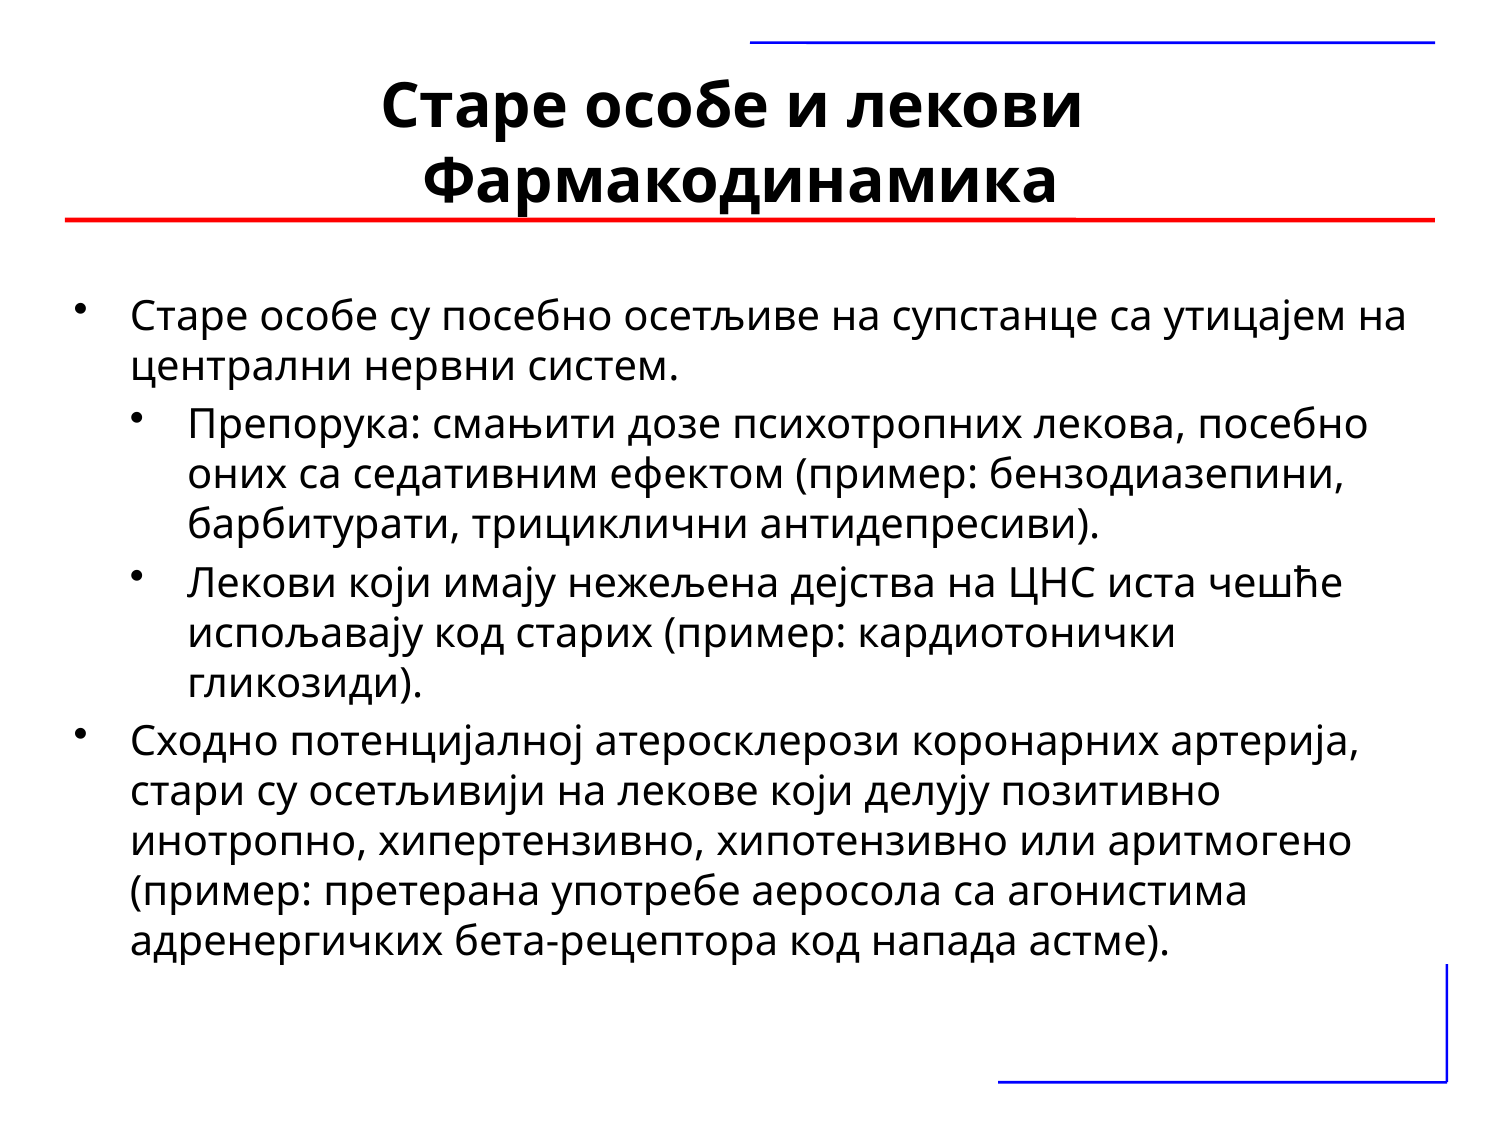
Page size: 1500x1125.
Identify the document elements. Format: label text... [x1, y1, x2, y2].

list Старе особе су посебно осетљиве на супстанце са утицајем на централни нервни систем. Препорука: смањити дозе психотропних лекова, посебно оних са седативним ефектом (пример: бензодиазепини, барбитурати, трициклични антидепресиви). Лекови који имају нежељена дејства на ЦНС иста чешће испољавају код старих (пример: кардиотонички гликозиди). Сходно потенцијалној атеросклерози коронарних артерија, стари су осетљивији на лекове који делују позитивно инотропно, хипертензивно, хипотензивно или аритмогено (пример: претерана употребе аеросола са агонистима адренергичких бета-рецептора код напада астме). [58, 280, 1430, 1055]
text_box Старе особе и лекови Фармакодинамика [75, 58, 1424, 223]
